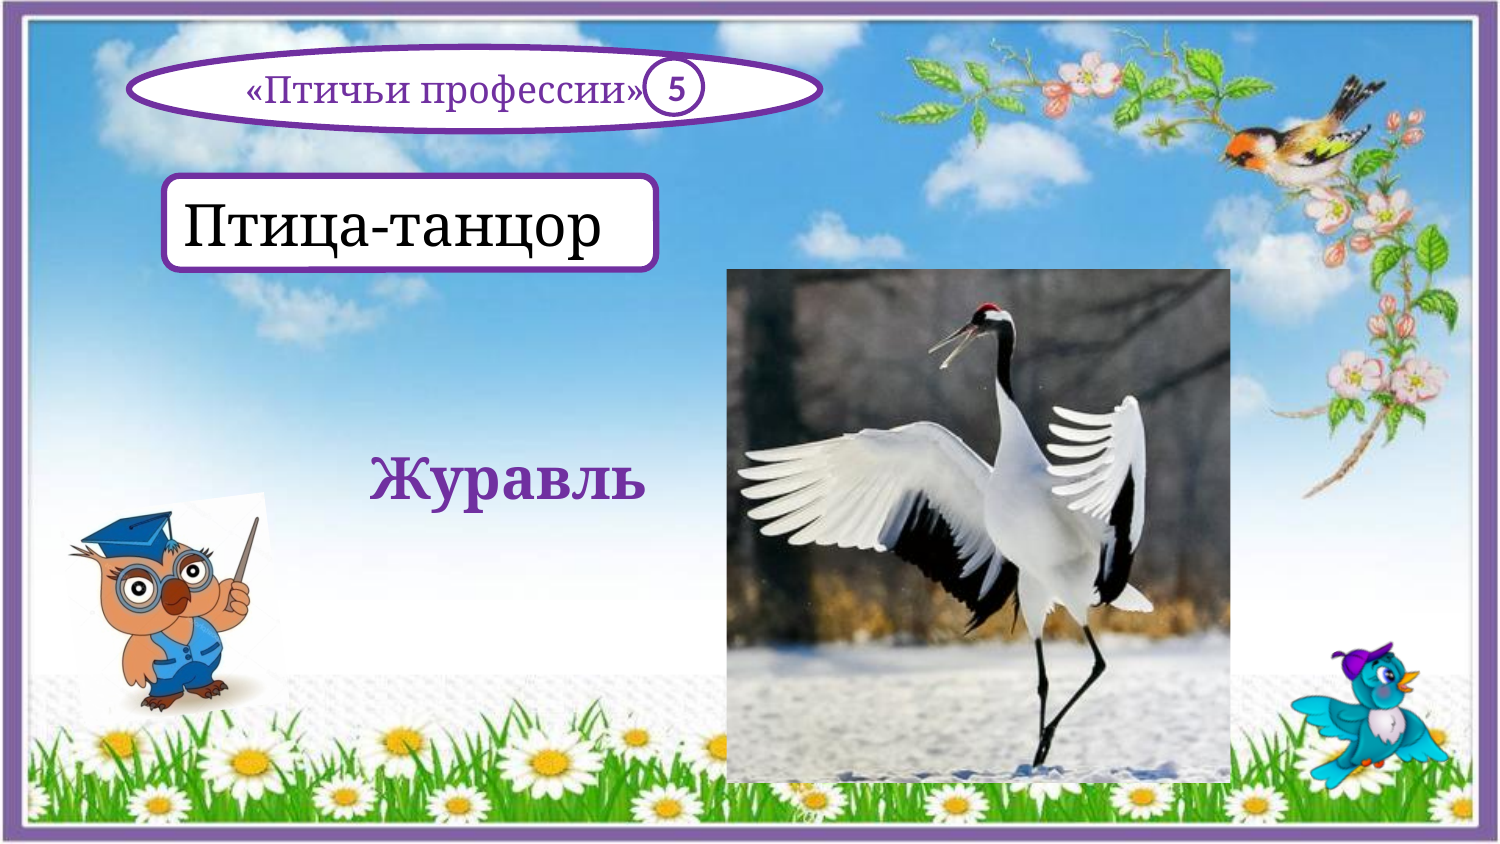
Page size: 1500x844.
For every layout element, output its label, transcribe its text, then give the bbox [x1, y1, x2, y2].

text_box Журавль [355, 433, 662, 519]
text_box «Птичьи профессии» [128, 46, 821, 132]
text_box Птица-танцор [163, 175, 657, 270]
picture [0, 0, 1500, 844]
text_box 5 [642, 56, 706, 117]
